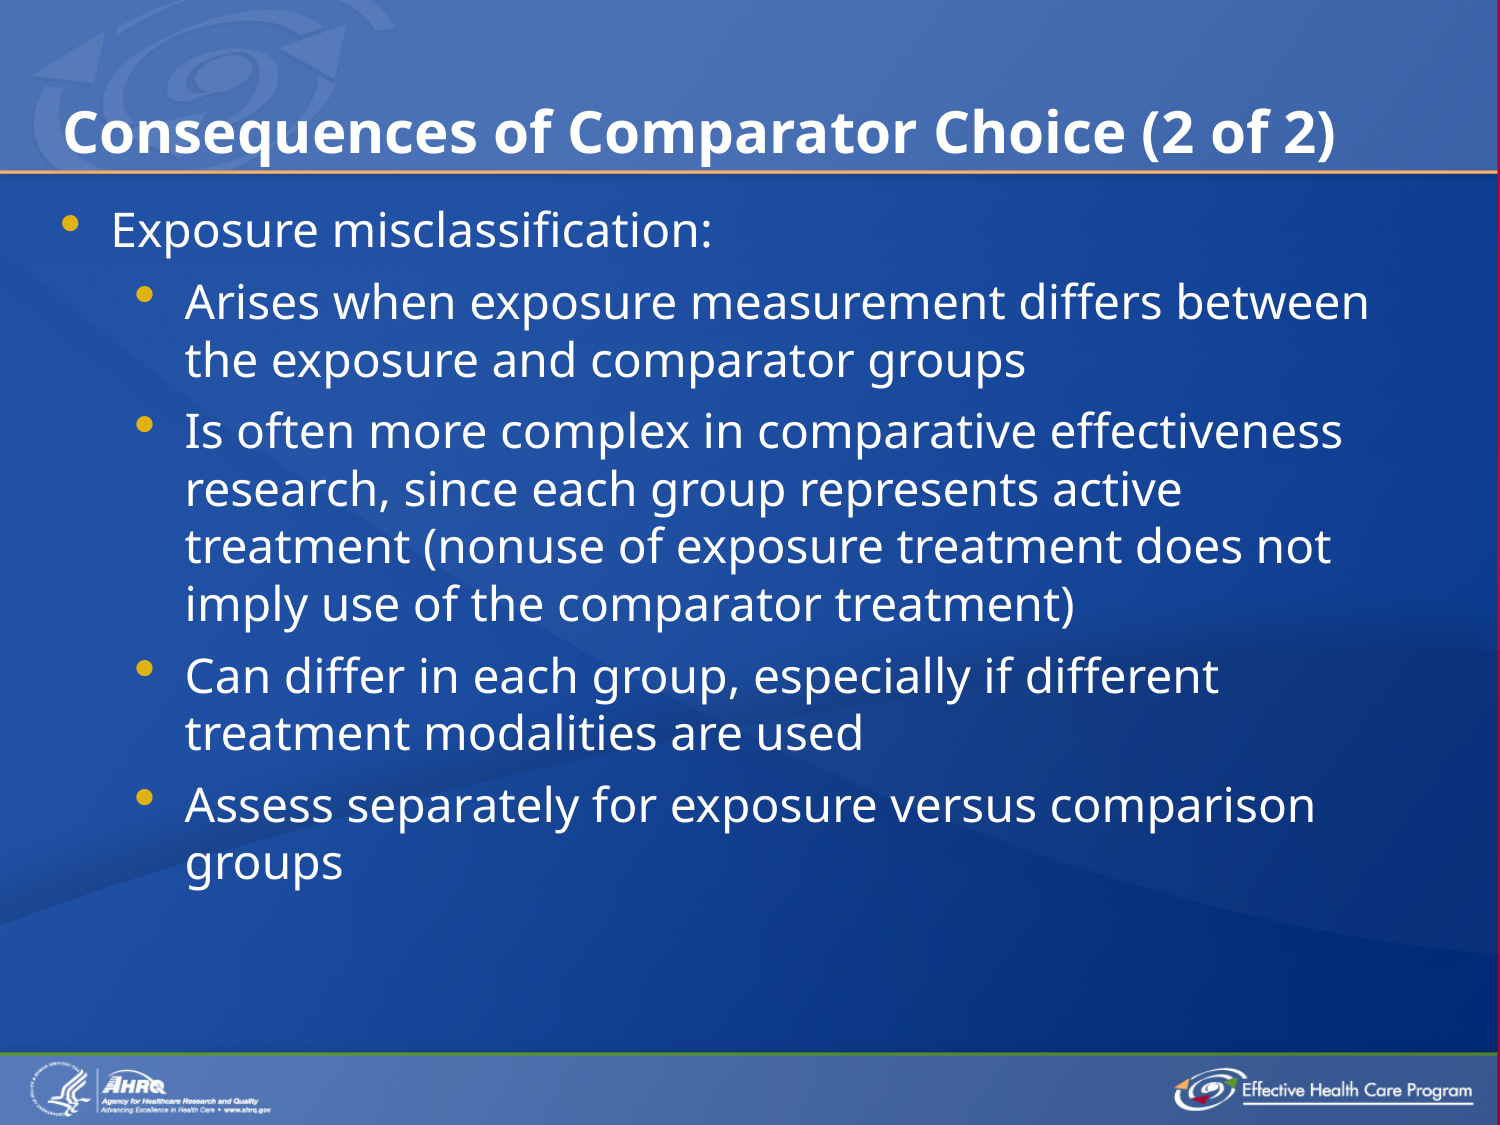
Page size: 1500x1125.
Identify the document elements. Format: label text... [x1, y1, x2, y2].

title Consequences of Comparator Choice (2 of 2) [62, 24, 1413, 167]
picture [0, 0, 1500, 1125]
list Exposure misclassification: Arises when exposure measurement differs between the exposure and comparator groups Is often more complex in comparative effectiveness research, since each group represents active treatment (nonuse of exposure treatment does not imply use of the comparator treatment) Can differ in each group, especially if different treatment modalities are used Assess separately for exposure versus comparison groups [62, 200, 1413, 992]
